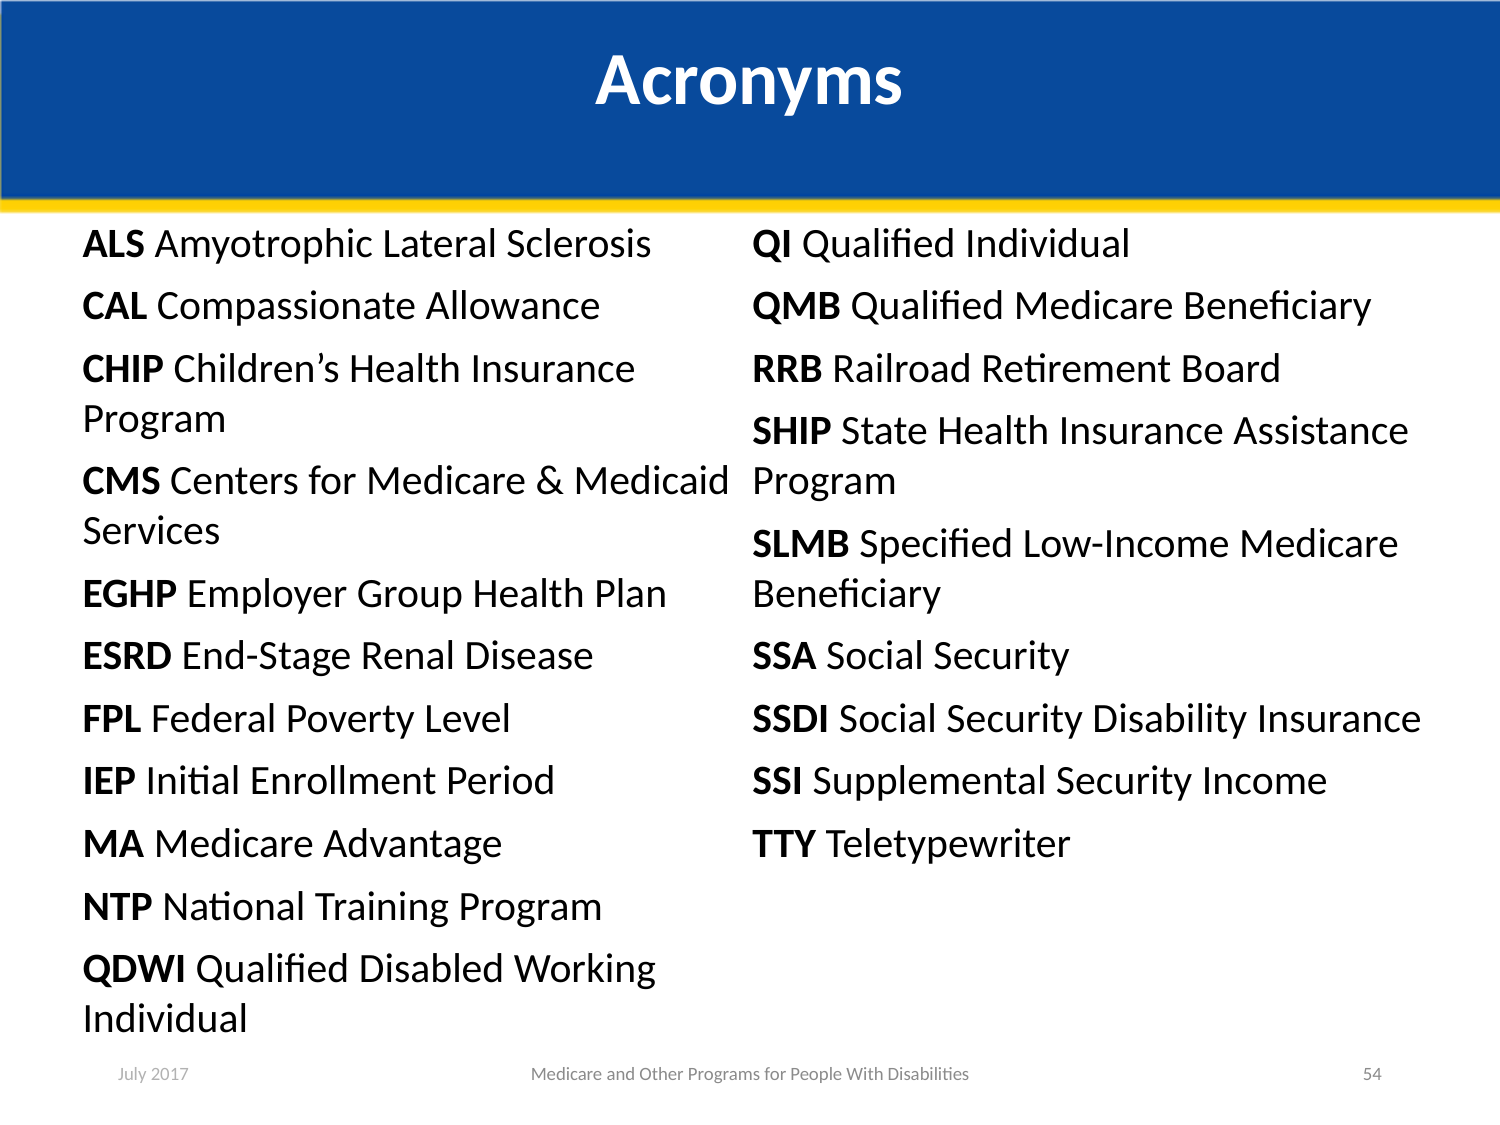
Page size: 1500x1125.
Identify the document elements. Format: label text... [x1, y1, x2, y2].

slide_number 54 [1059, 1042, 1397, 1103]
picture [0, 160, 1500, 1125]
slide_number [103, 1042, 441, 1103]
list ALS Amyotrophic Lateral Sclerosis CAL Compassionate Allowance CHIP Children’s Health Insurance Program CMS Centers for Medicare & Medicaid Services EGHP Employer Group Health Plan ESRD End-Stage Renal Disease FPL Federal Poverty Level IEP Initial Enrollment Period MA Medicare Advantage NTP National Training Program QDWI Qualified Disabled Working Individual QI Qualified Individual QMB Qualified Medicare Beneficiary RRB Railroad Retirement Board SHIP State Health Insurance Assistance Program SLMB Specified Low-Income Medicare Beneficiary SSA Social Security SSDI Social Security Disability Insurance SSI Supplemental Security Income TTY Teletypewriter [67, 207, 1438, 1058]
title Acronyms [0, 1, 1500, 160]
footer Medicare and Other Programs for People With Disabilities [496, 1042, 1004, 1103]
